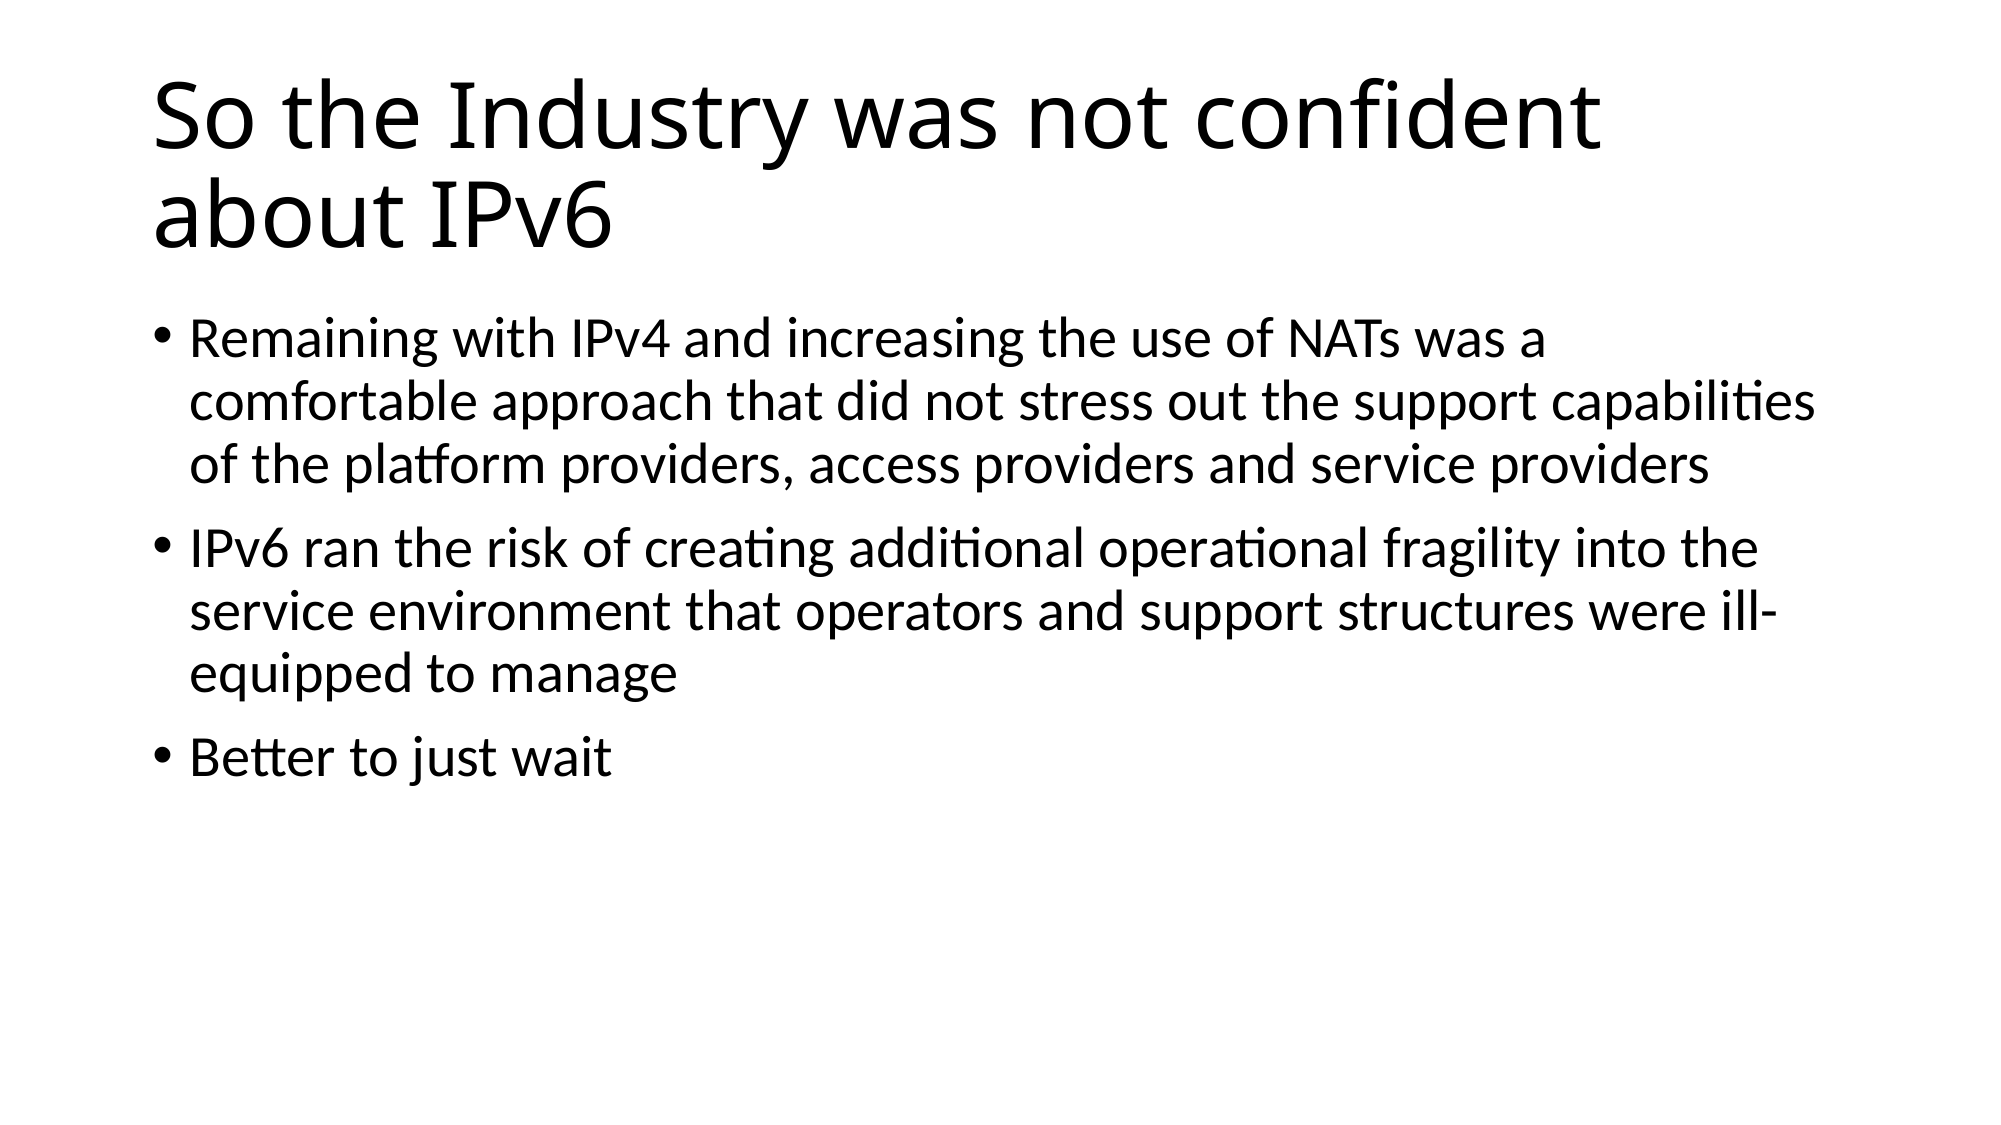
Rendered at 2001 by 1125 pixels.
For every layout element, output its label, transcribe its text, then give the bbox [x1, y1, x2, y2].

list Remaining with IPv4 and increasing the use of NATs was a comfortable approach that did not stress out the support capabilities of the platform providers, access providers and service providers IPv6 ran the risk of creating additional operational fragility into the service environment that operators and support structures were ill-equipped to manage Better to just wait [137, 299, 1863, 1014]
title So the Industry was not confident about IPv6 [137, 59, 1863, 278]
